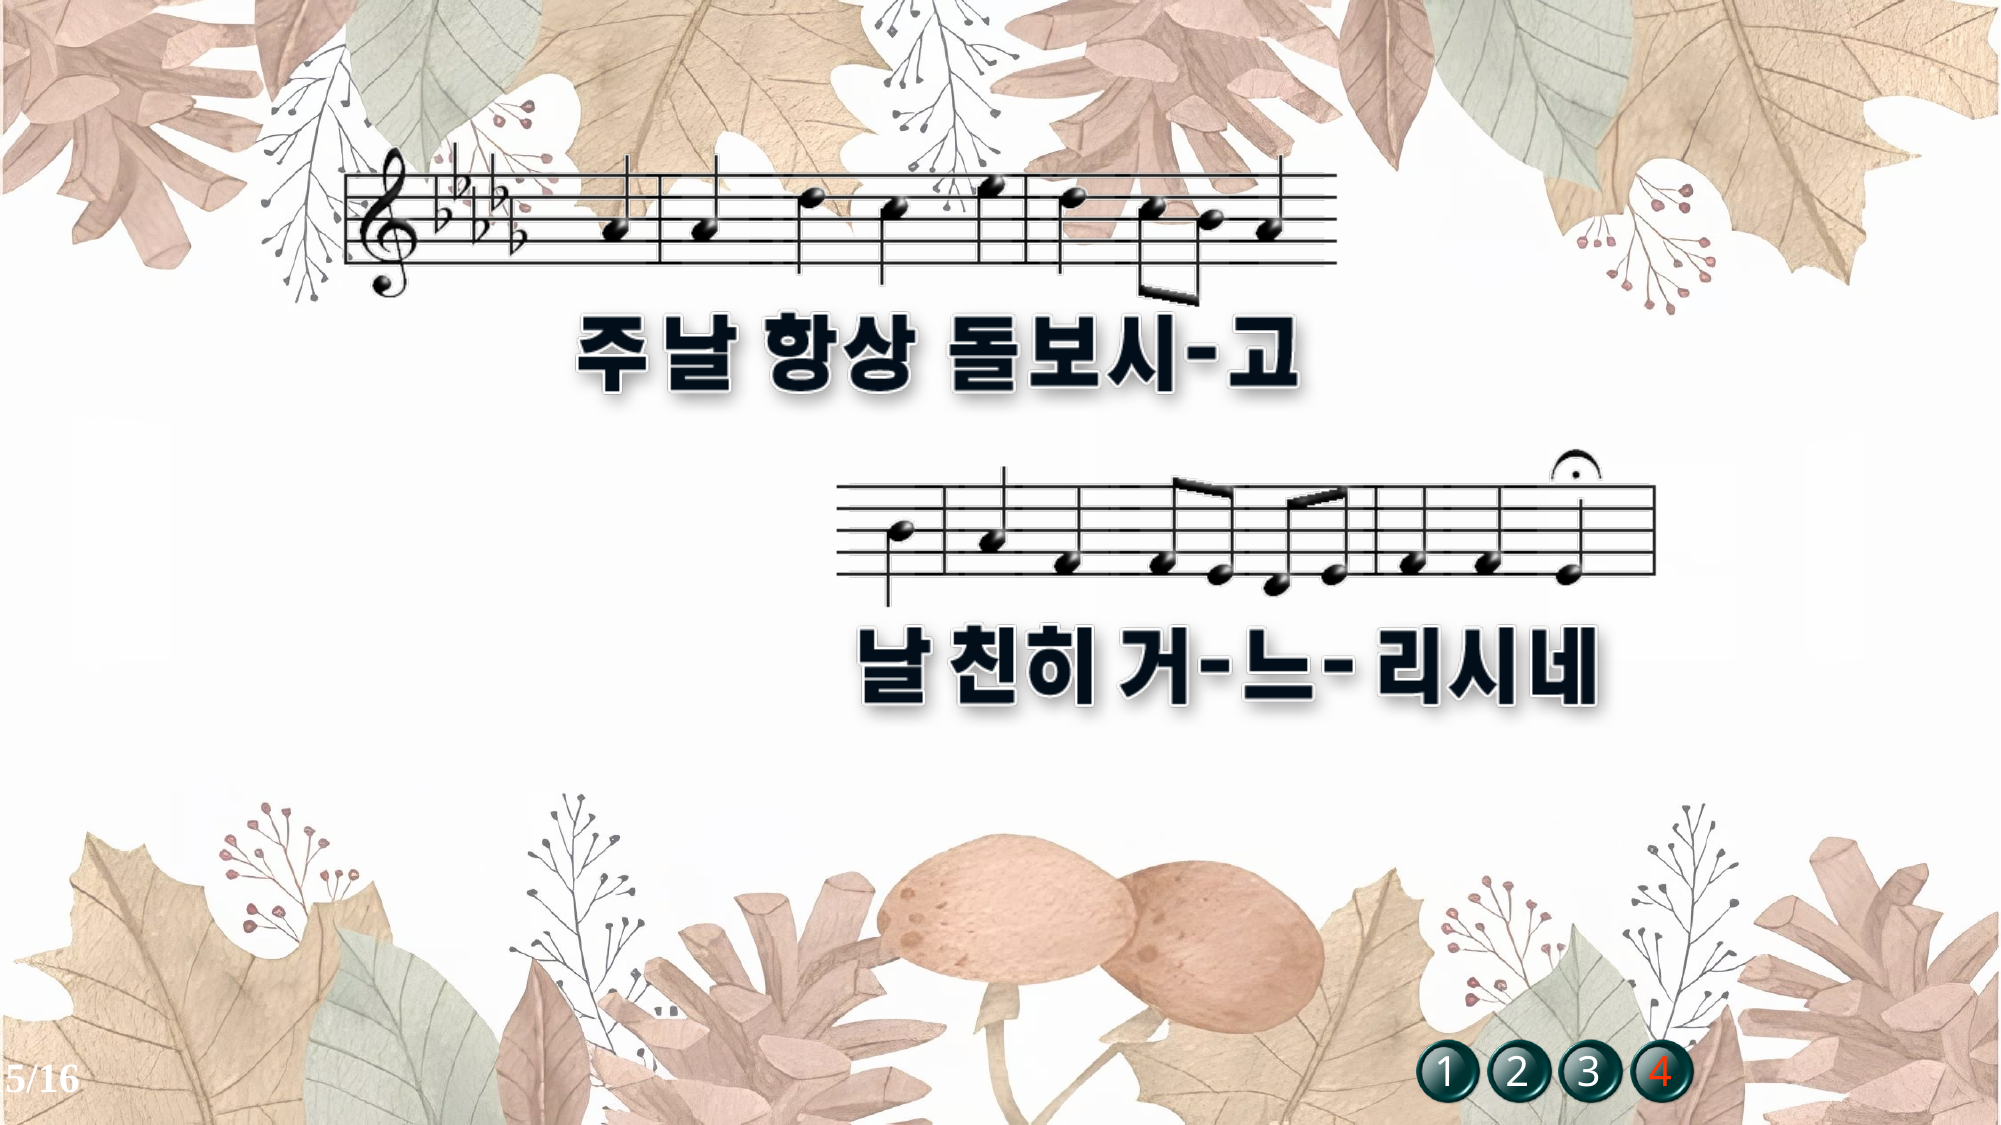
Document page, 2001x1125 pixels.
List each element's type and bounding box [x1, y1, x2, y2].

text_box [1413, 1035, 1484, 1106]
text_box [1555, 1035, 1626, 1106]
picture [0, 0, 2001, 1125]
text_box [1484, 1035, 1555, 1106]
text_box [1627, 1035, 1697, 1106]
